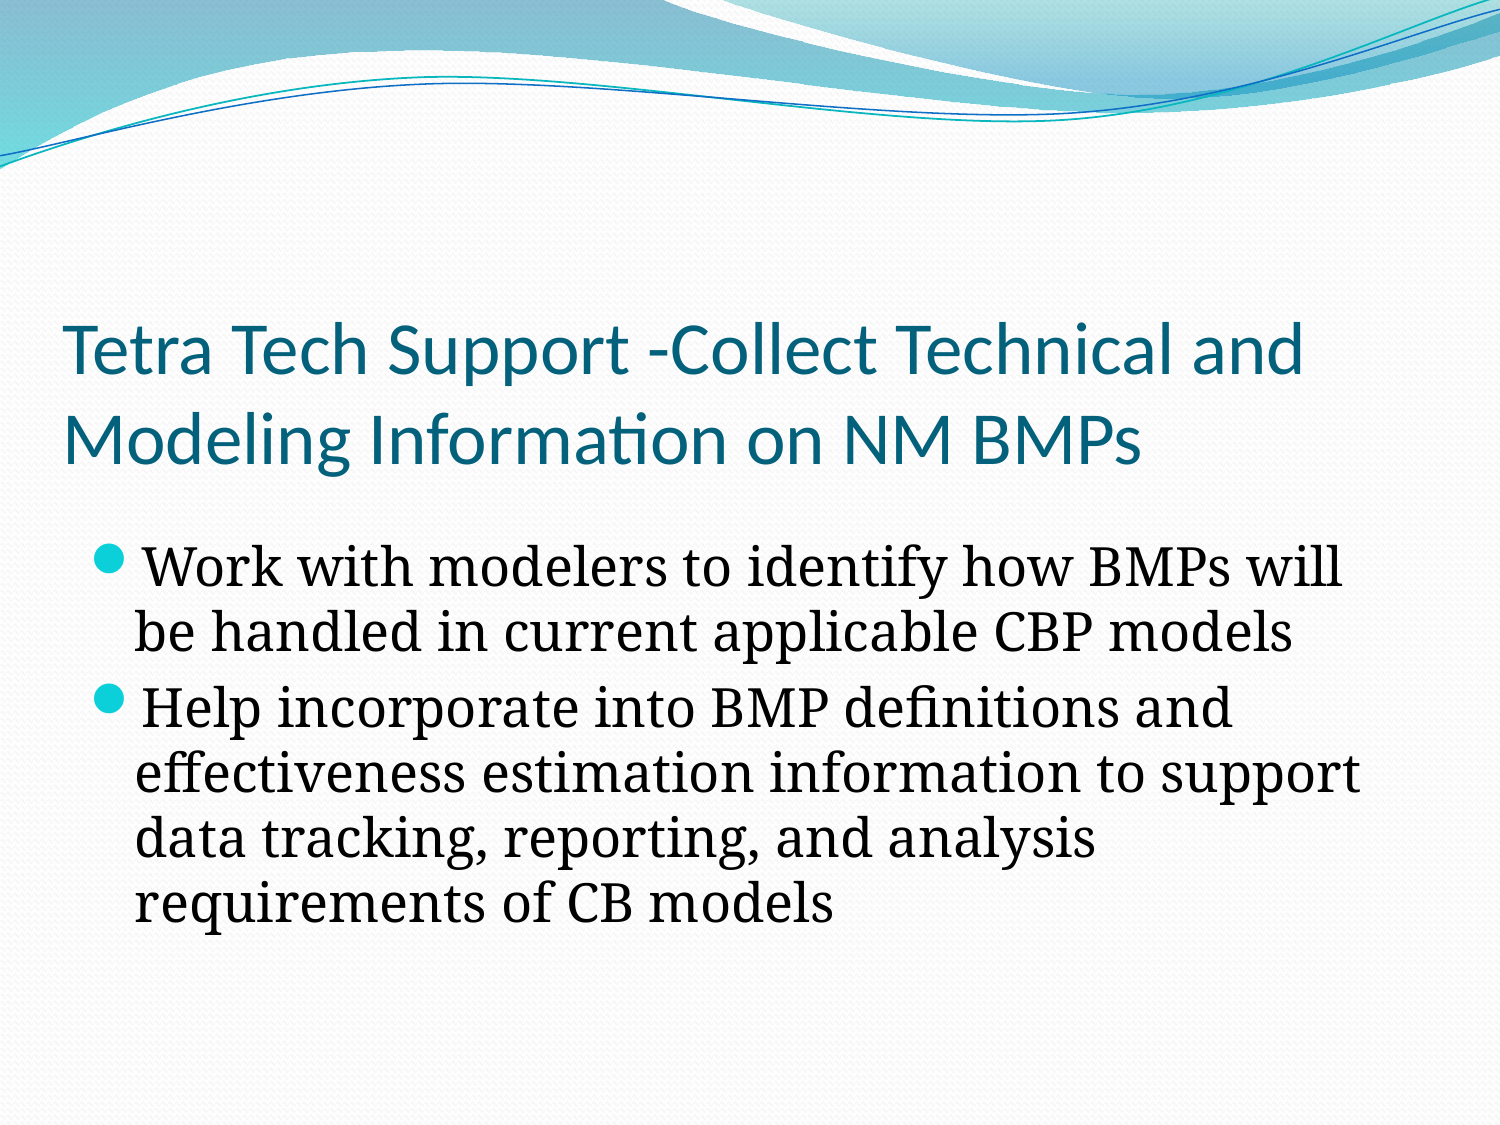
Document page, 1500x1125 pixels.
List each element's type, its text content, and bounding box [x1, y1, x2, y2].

list Work with modelers to identify how BMPs will be handled in current applicable CBP models Help incorporate into BMP definitions and effectiveness estimation information to support data tracking, reporting, and analysis requirements of CB models [75, 525, 1425, 1029]
title Tetra Tech Support -Collect Technical and Modeling Information on NM BMPs [62, 287, 1357, 480]
